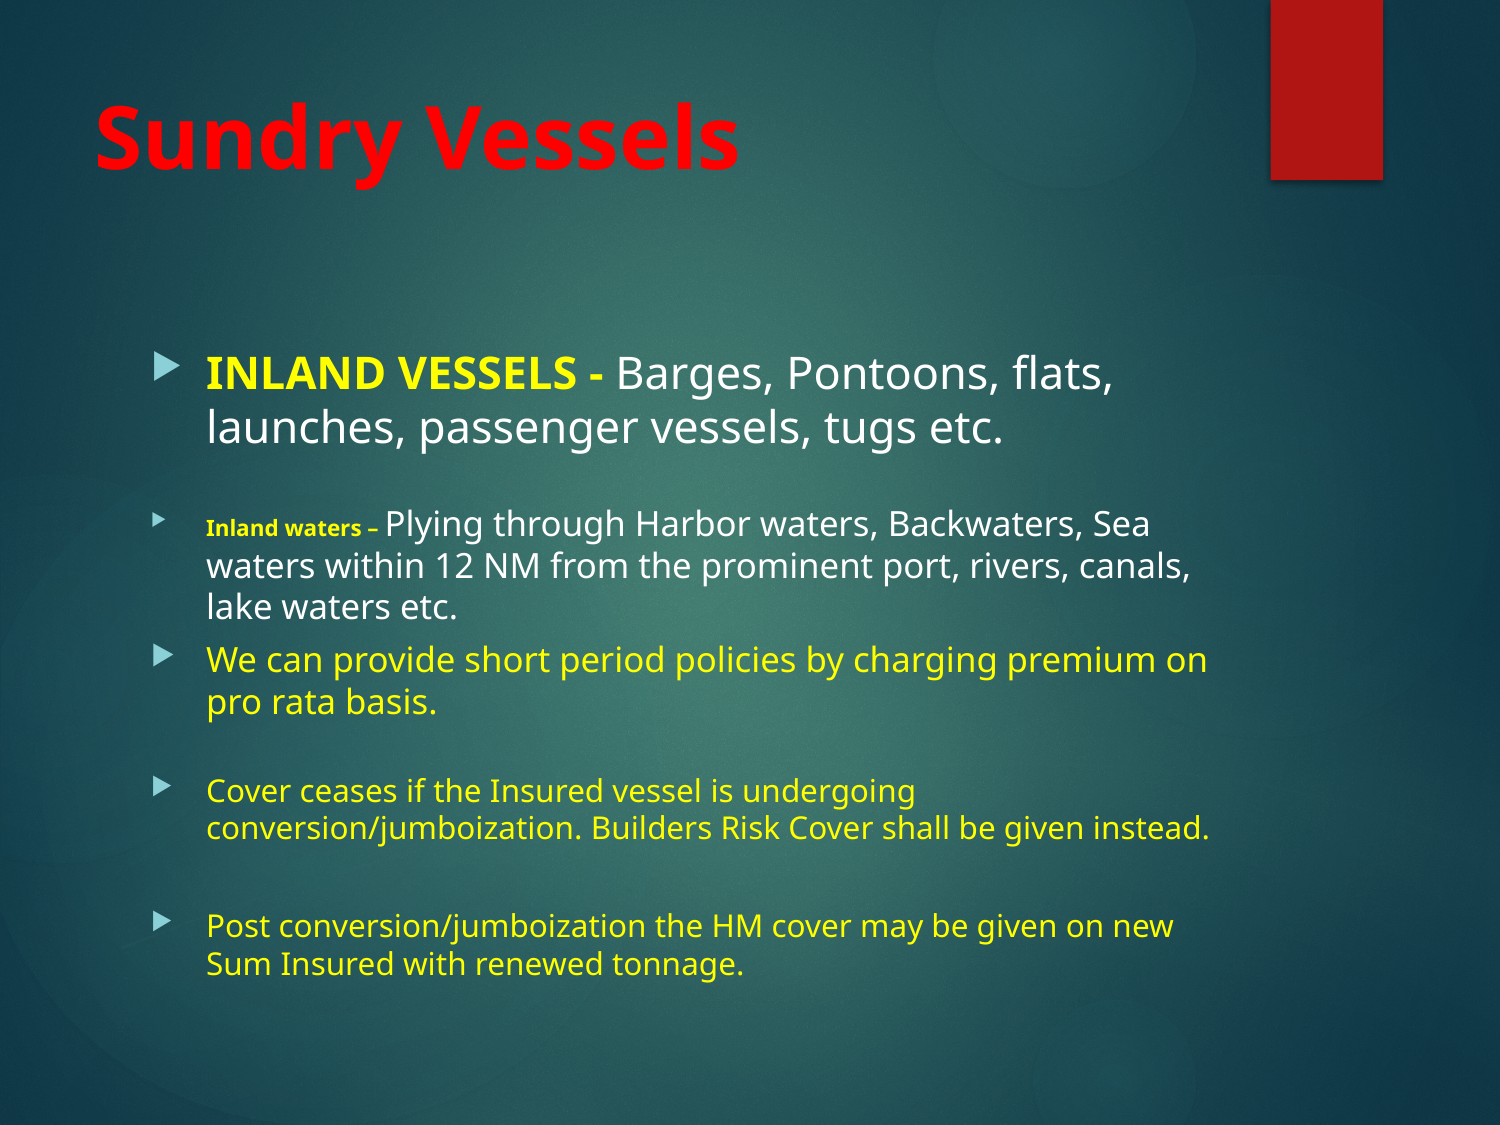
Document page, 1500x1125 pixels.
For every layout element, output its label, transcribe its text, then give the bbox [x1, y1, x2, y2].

list INLAND VESSELS - Barges, Pontoons, flats, launches, passenger vessels, tugs etc. Inland waters – Plying through Harbor waters, Backwaters, Sea waters within 12 NM from the prominent port, rivers, canals, lake waters etc. We can provide short period policies by charging premium on pro rata basis. Cover ceases if the Insured vessel is undergoing conversion/jumboization. Builders Risk Cover shall be given instead. Post conversion/jumboization the HM cover may be given on new Sum Insured with renewed tonnage. [135, 336, 1237, 1025]
title Sundry Vessels [79, 74, 1237, 304]
